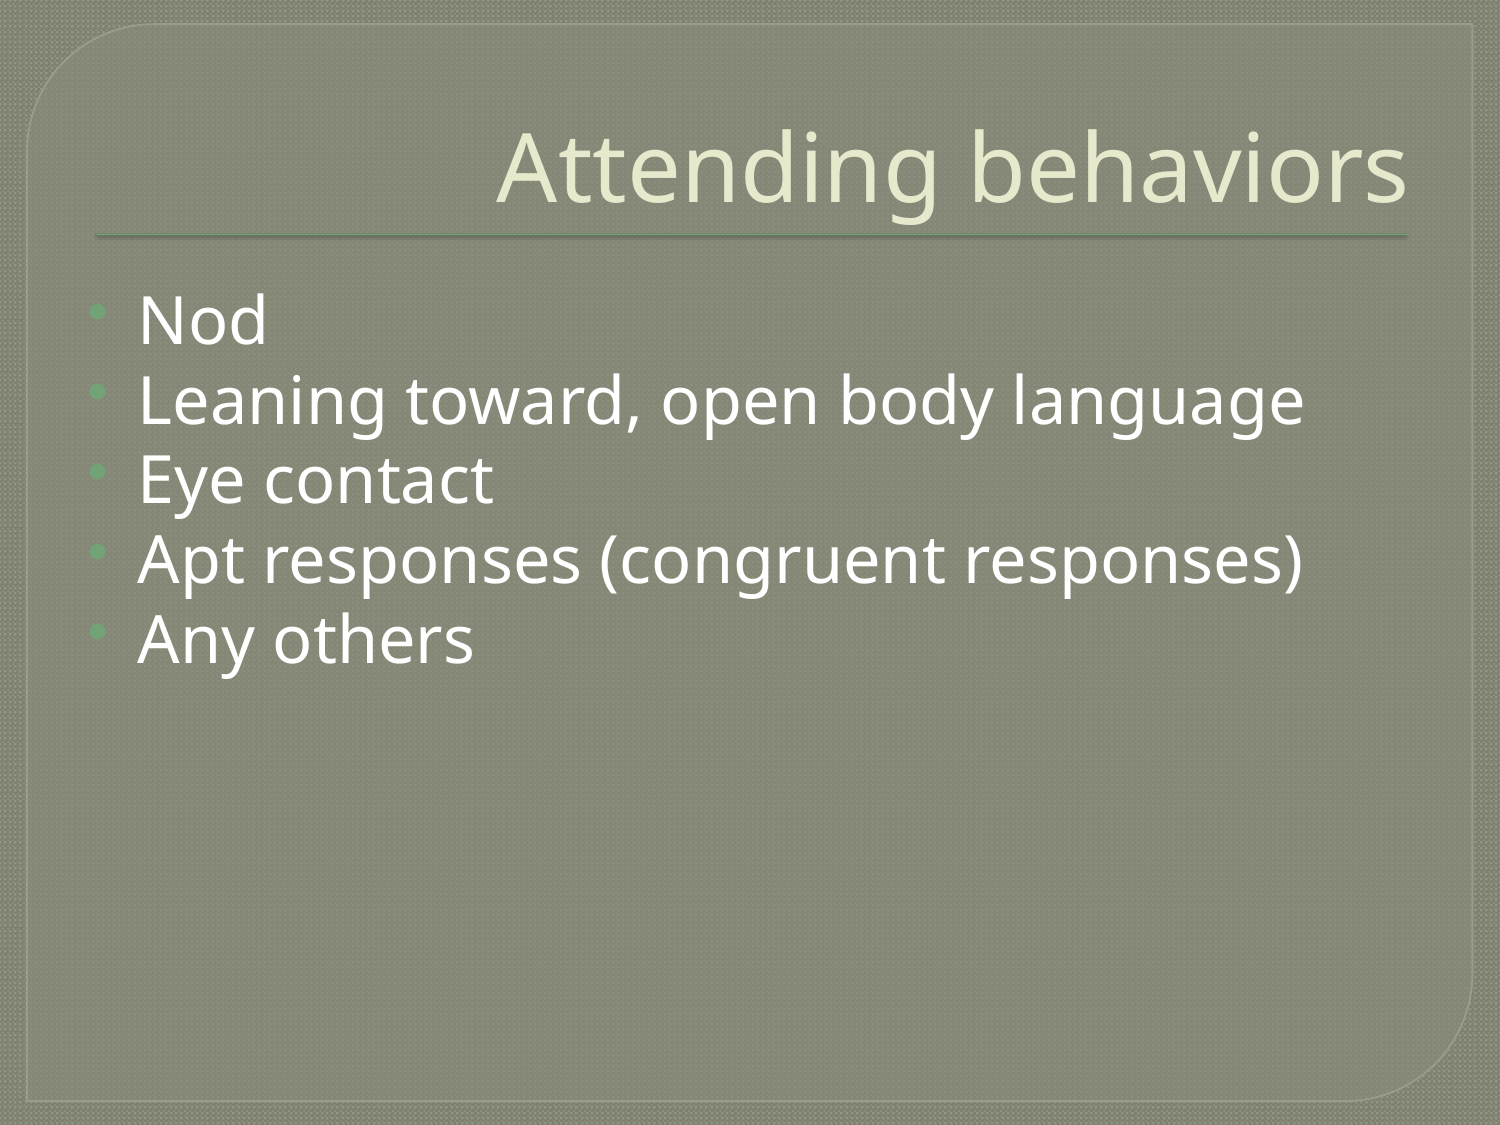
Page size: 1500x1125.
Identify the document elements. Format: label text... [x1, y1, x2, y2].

list Nod Leaning toward, open body language Eye contact Apt responses (congruent responses) Any others [75, 270, 1425, 1013]
title Attending behaviors [75, 41, 1425, 230]
